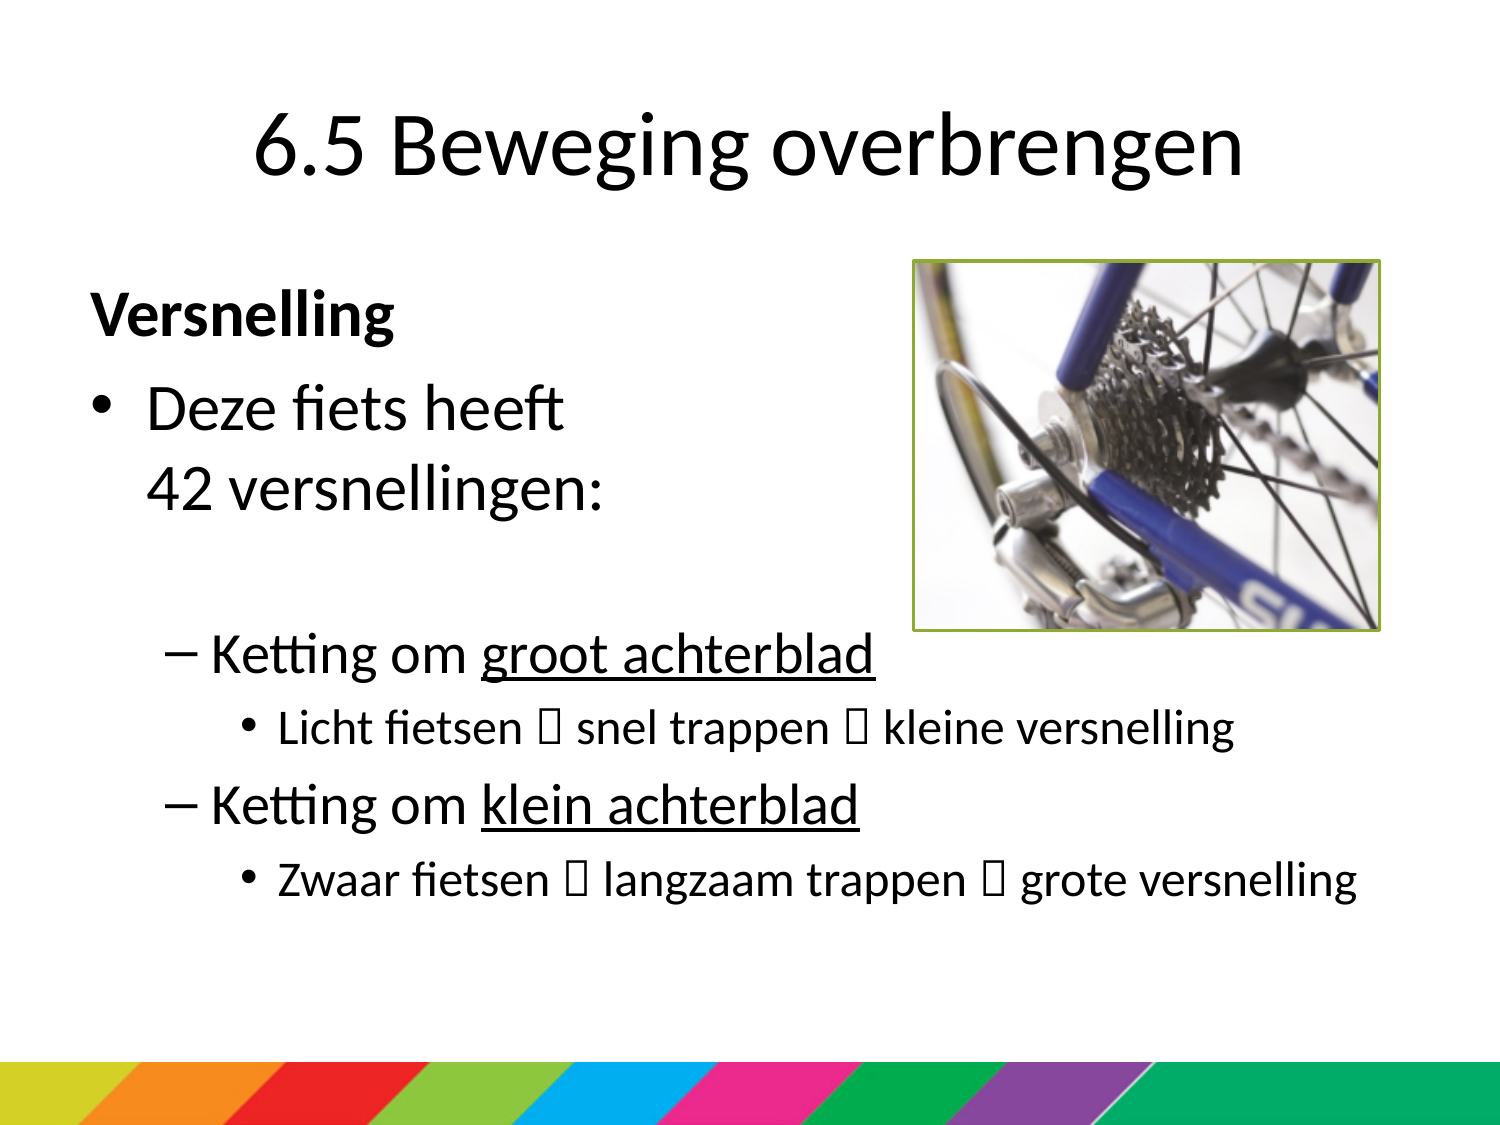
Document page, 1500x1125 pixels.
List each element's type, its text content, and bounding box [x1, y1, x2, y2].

picture [915, 262, 1378, 629]
picture [0, 1062, 574, 1125]
list Versnelling Deze fiets heeft 42 versnellingen: Ketting om groot achterblad Licht fietsen  snel trappen  kleine versnelling Ketting om klein achterblad Zwaar fietsen  langzaam trappen  grote versnelling [75, 262, 1425, 1005]
picture [656, 1062, 1500, 1125]
title 6.5 Beweging overbrengen [75, 45, 1425, 233]
